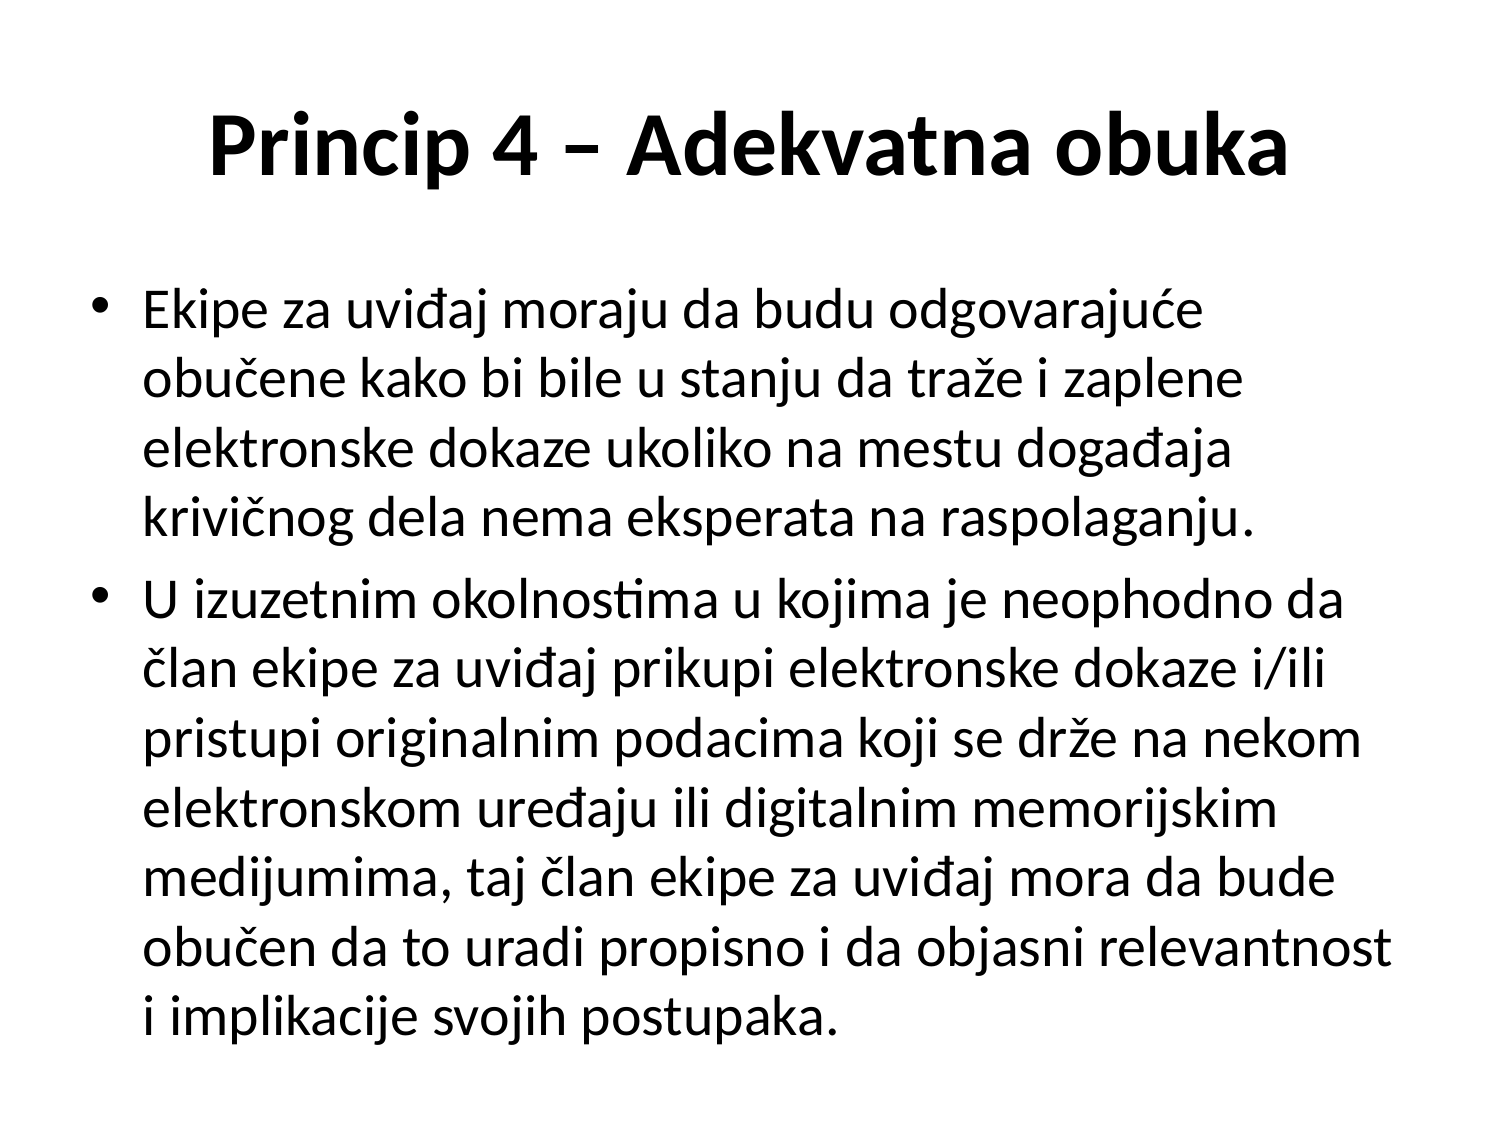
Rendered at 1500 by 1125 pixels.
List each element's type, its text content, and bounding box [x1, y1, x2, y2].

title Princip 4 – Adekvatna obuka [75, 45, 1425, 233]
list Ekipe za uviđaj moraju da budu odgovarajuće obučene kako bi bile u stanju da traže i zaplene elektronske dokaze ukoliko na mestu događaja krivičnog dela nema eksperata na raspolaganju. U izuzetnim okolnostima u kojima je neophodno da član ekipe za uviđaj prikupi elektronske dokaze i/ili pristupi originalnim podacima koji se drže na nekom elektronskom uređaju ili digitalnim memorijskim medijumima, taj član ekipe za uviđaj mora da bude obučen da to uradi propisno i da objasni relevantnost i implikacije svojih postupaka. [75, 262, 1425, 1066]
